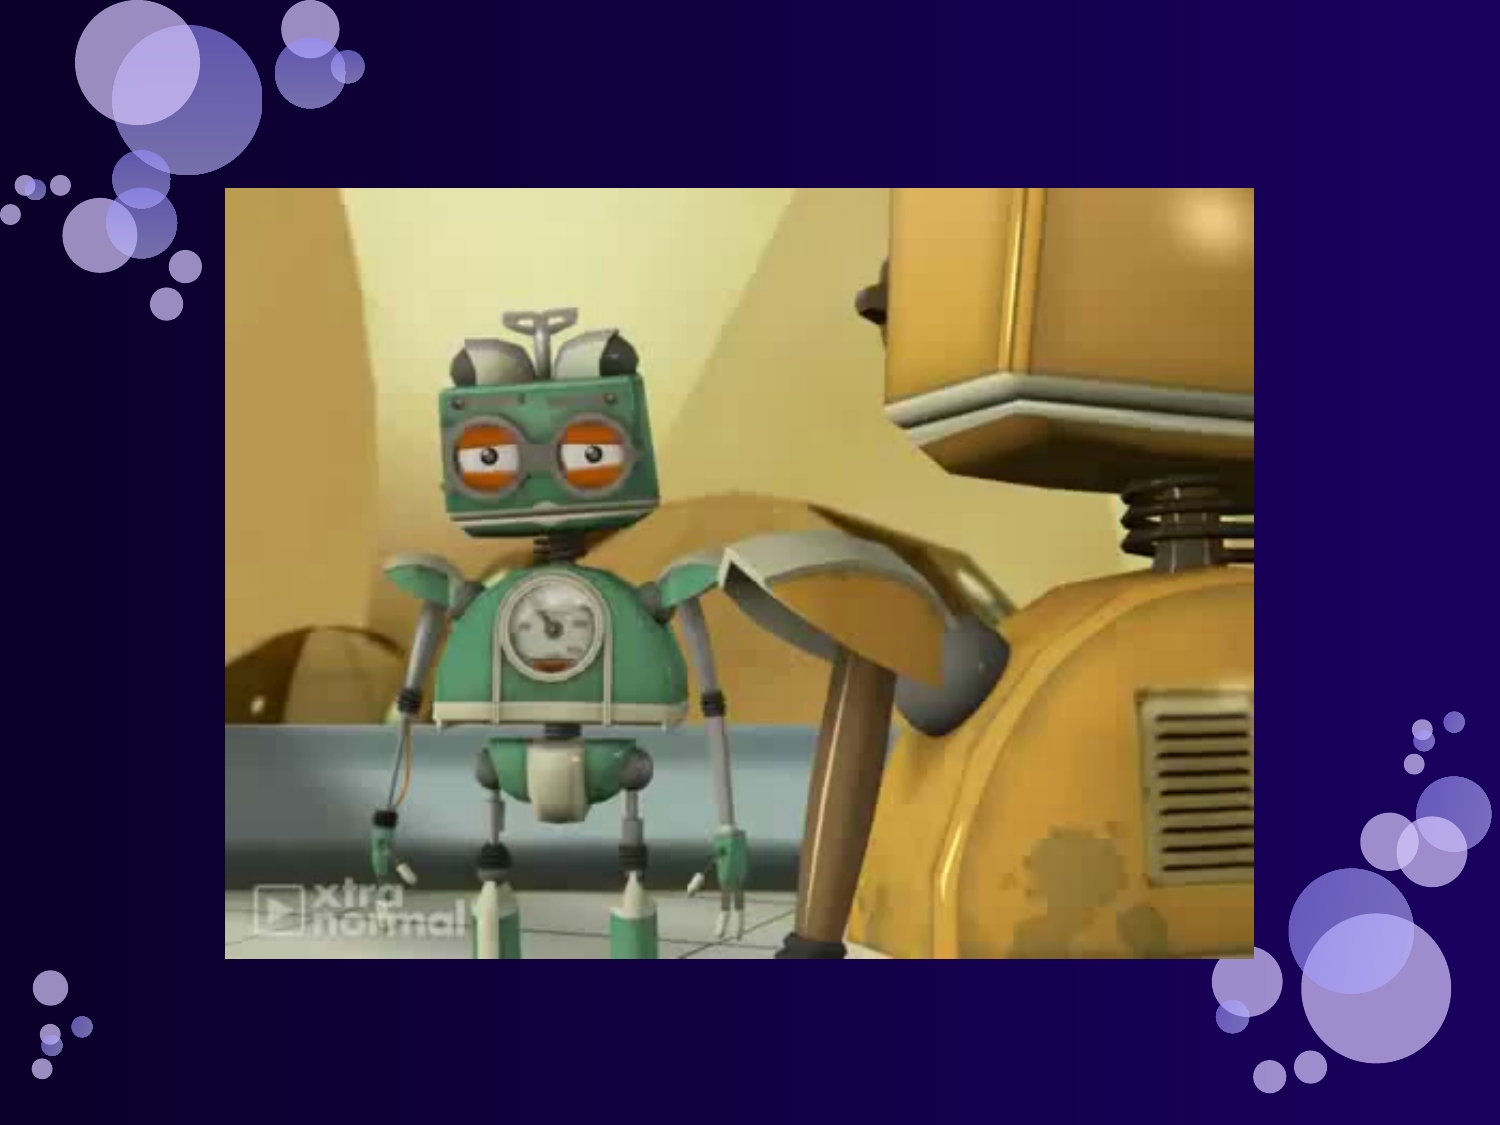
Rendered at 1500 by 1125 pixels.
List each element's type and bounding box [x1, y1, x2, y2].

list [223, 185, 1257, 962]
